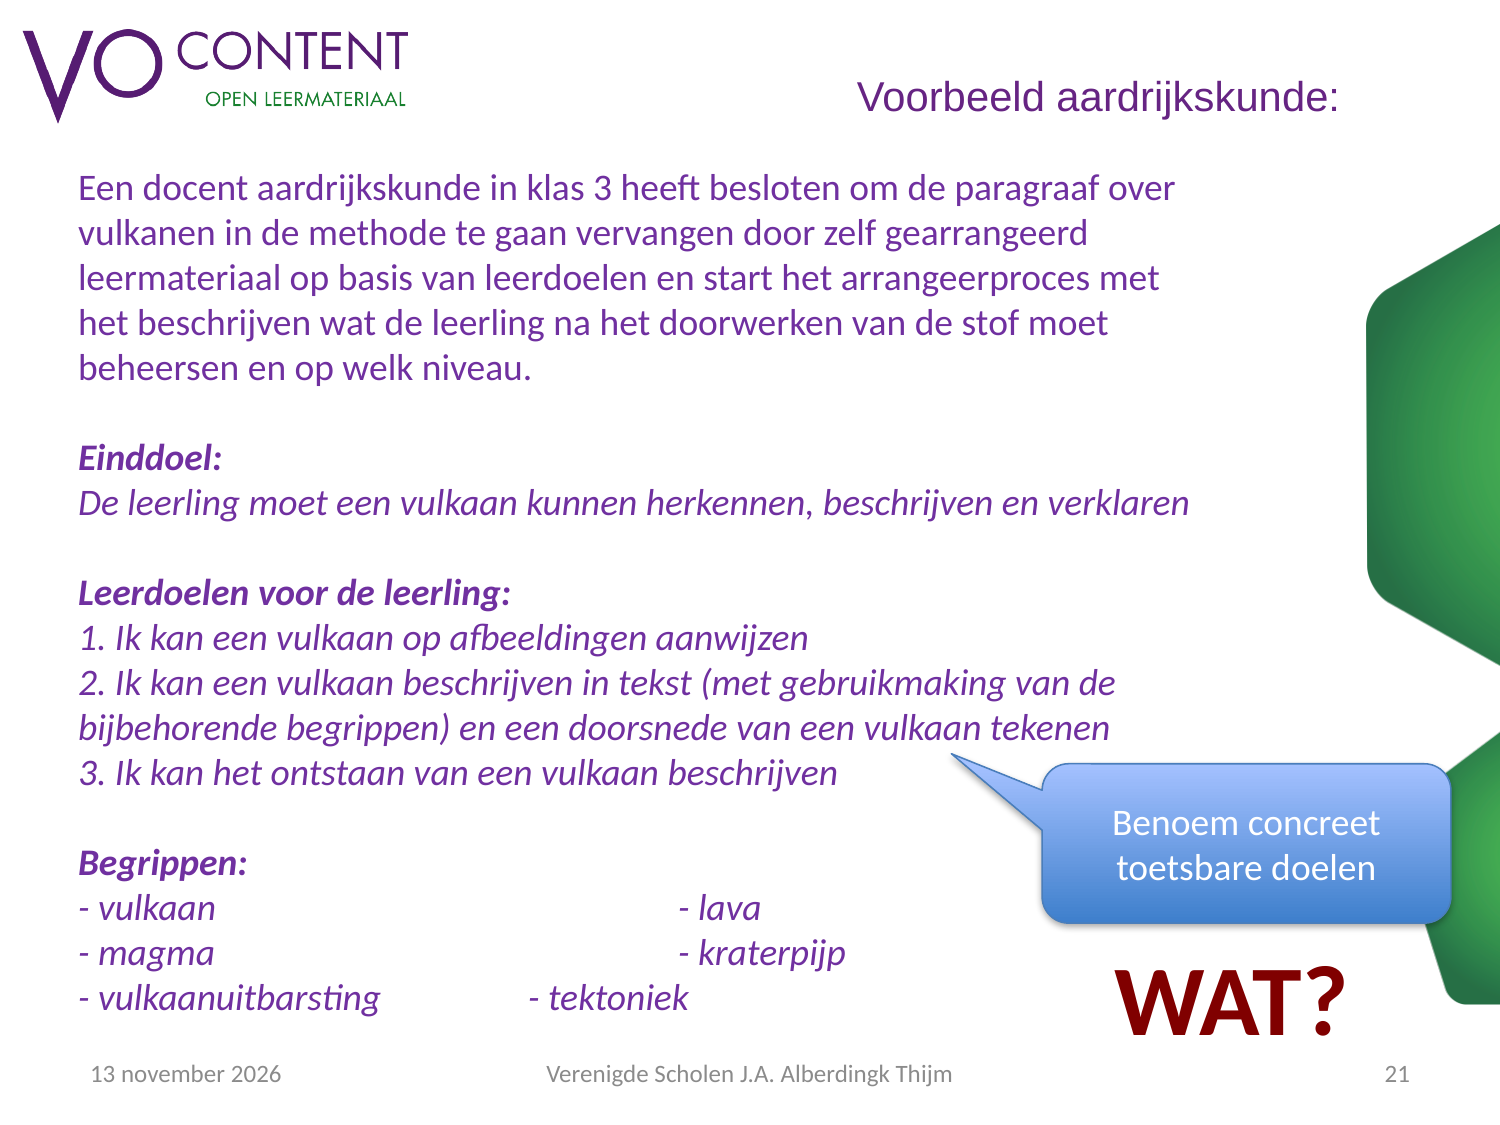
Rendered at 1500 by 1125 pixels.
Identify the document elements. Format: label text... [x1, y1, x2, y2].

text_box WAT? [1099, 932, 1394, 1063]
text_box Benoem concreet toetsbare doelen [950, 753, 1452, 924]
text_box Een docent aardrijkskunde in klas 3 heeft besloten om de paragraaf over vulkanen in de methode te gaan vervangen door zelf gearrangeerd leermateriaal op basis van leerdoelen en start het arrangeerproces met het beschrijven wat de leerling na het doorwerken van de stof moet beheersen en op welk niveau. Einddoel: De leerling moet een vulkaan kunnen herkennen, beschrijven en verklaren Leerdoelen voor de leerling: 1. Ik kan een vulkaan op afbeeldingen aanwijzen 2. Ik kan een vulkaan beschrijven in tekst (met gebruikmaking van de bijbehorende begrippen) en een doorsnede van een vulkaan tekenen 3. Ik kan het ontstaan van een vulkaan beschrijven Begrippen: - vulkaan - lava - magma - kraterpijp - vulkaanuitbarsting - tektoniek [63, 155, 1229, 1071]
picture [1366, 222, 1500, 1005]
title Voorbeeld aardrijkskunde: [841, 57, 1395, 132]
picture [22, 29, 408, 124]
footer Verenigde Scholen J.A. Alberdingk Thijm [512, 1071, 988, 1103]
slide_number 21 [1074, 1042, 1425, 1103]
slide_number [75, 1071, 425, 1103]
